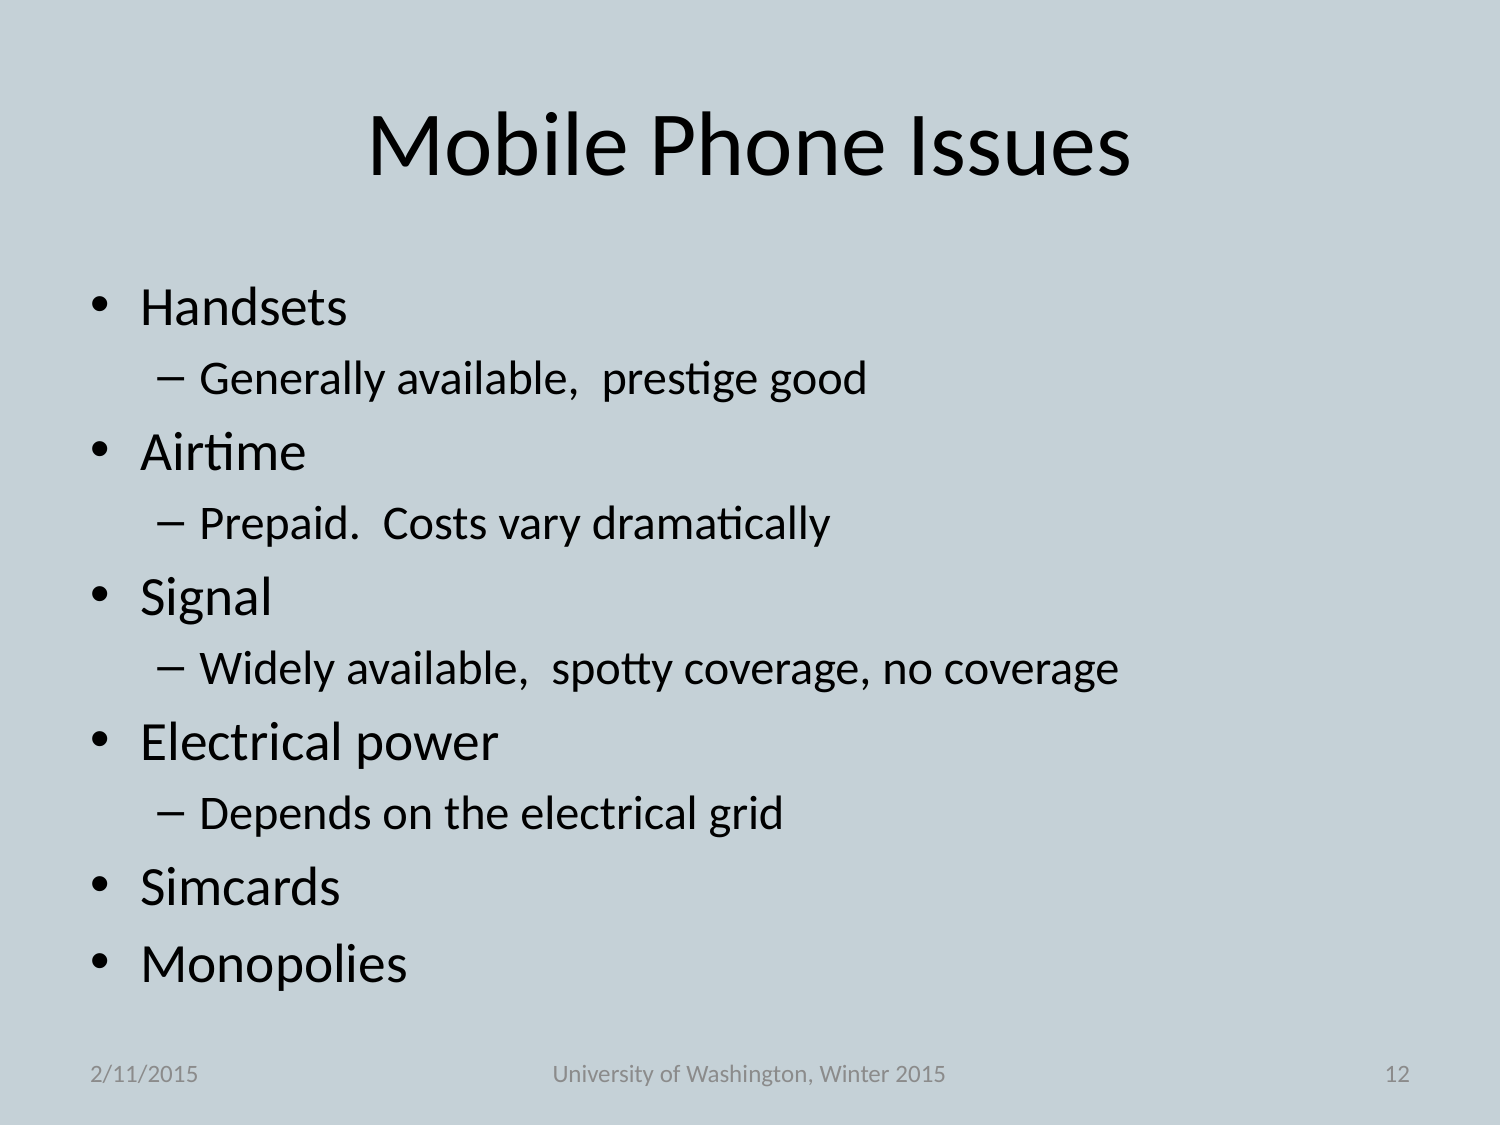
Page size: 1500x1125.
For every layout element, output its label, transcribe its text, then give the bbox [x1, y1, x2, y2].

slide_number 12 [1074, 1042, 1425, 1103]
title Mobile Phone Issues [75, 45, 1425, 233]
list Handsets Generally available, prestige good Airtime Prepaid. Costs vary dramatically Signal Widely available, spotty coverage, no coverage Electrical power Depends on the electrical grid Simcards Monopolies [75, 262, 1425, 1005]
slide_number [75, 1042, 425, 1103]
footer University of Washington, Winter 2015 [512, 1042, 988, 1103]
